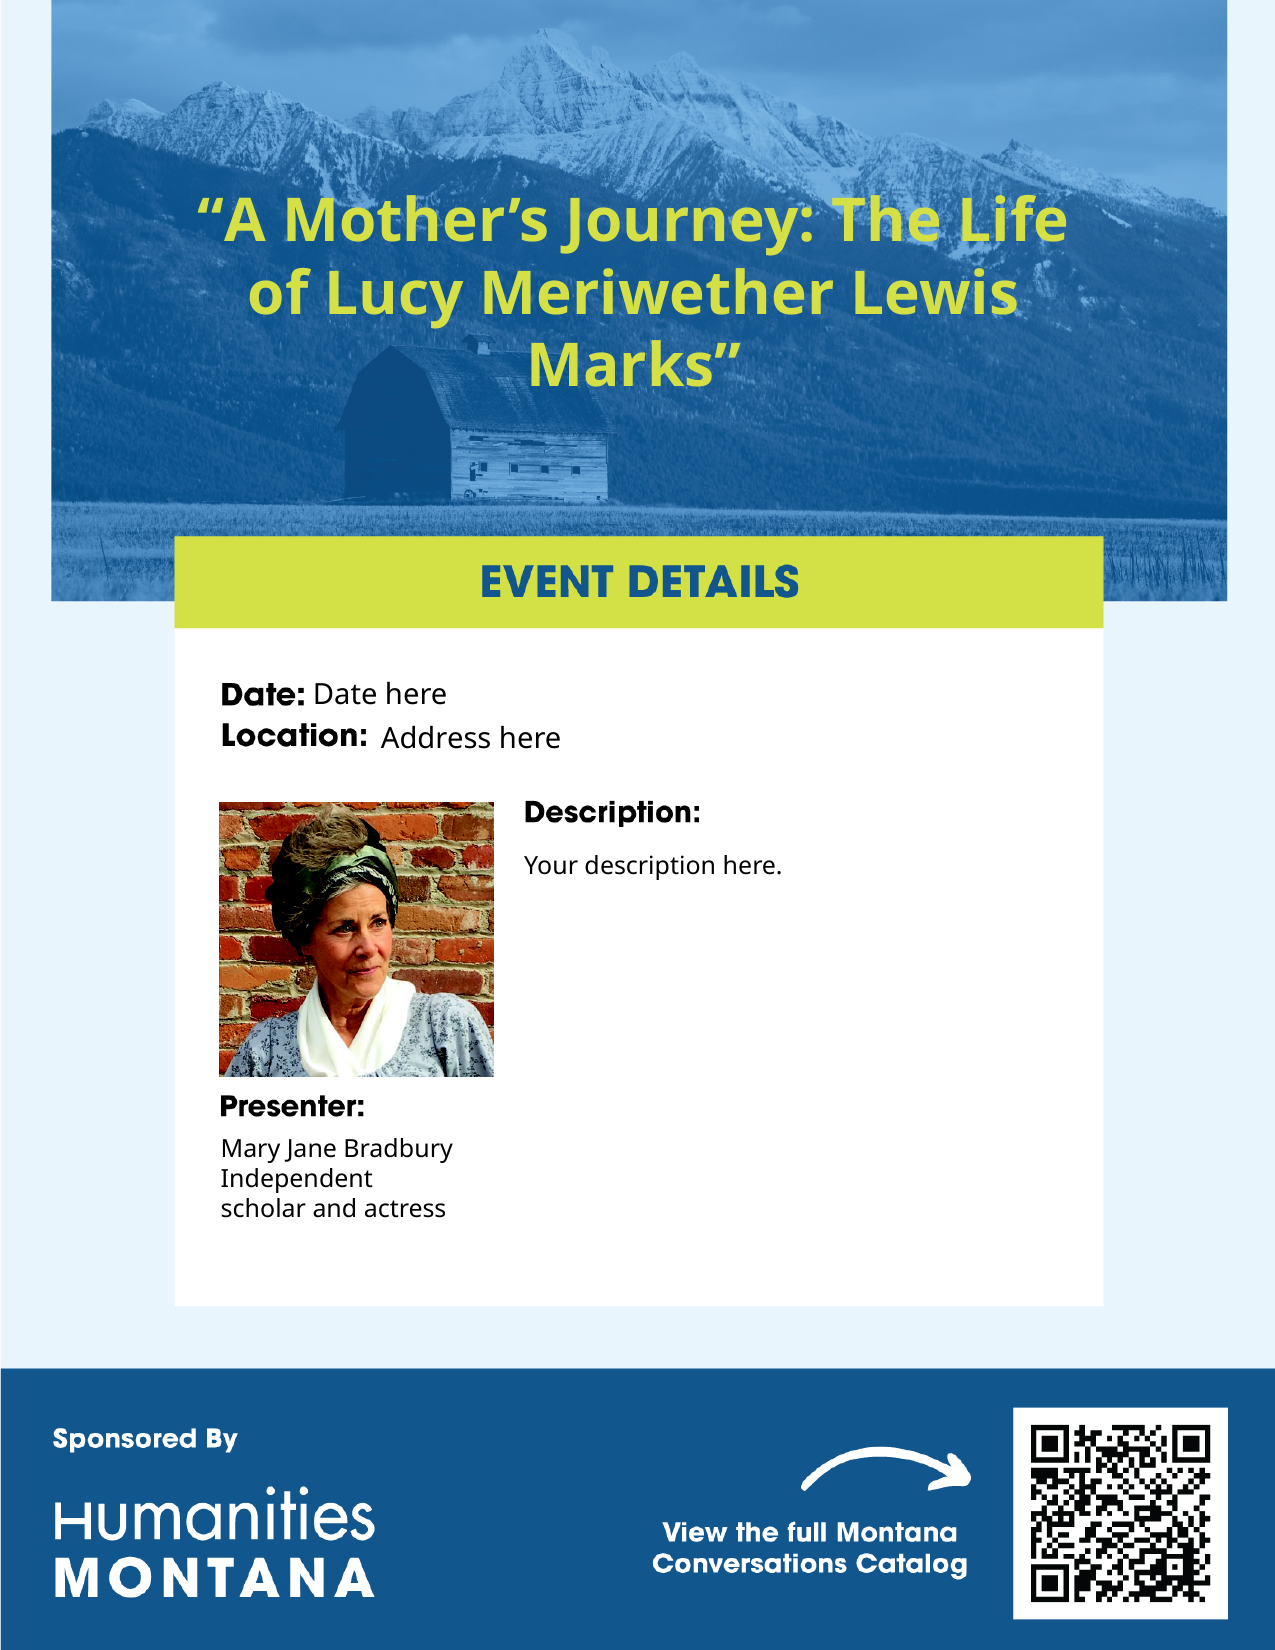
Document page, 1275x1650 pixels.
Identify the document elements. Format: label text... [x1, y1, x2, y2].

text_box Your description here. [509, 834, 1033, 895]
text_box [159, 166, 169, 233]
text_box Mary Jane Bradbury Independent scholar and actress [205, 1117, 480, 1238]
text_box [169, 132, 1099, 166]
text_box “A Mother’s Journey: The Life of Lucy Meriwether Lewis Marks” [169, 166, 1099, 414]
text_box Address here [365, 704, 1233, 770]
text_box Date here [297, 660, 932, 726]
picture [0, 0, 1275, 1650]
